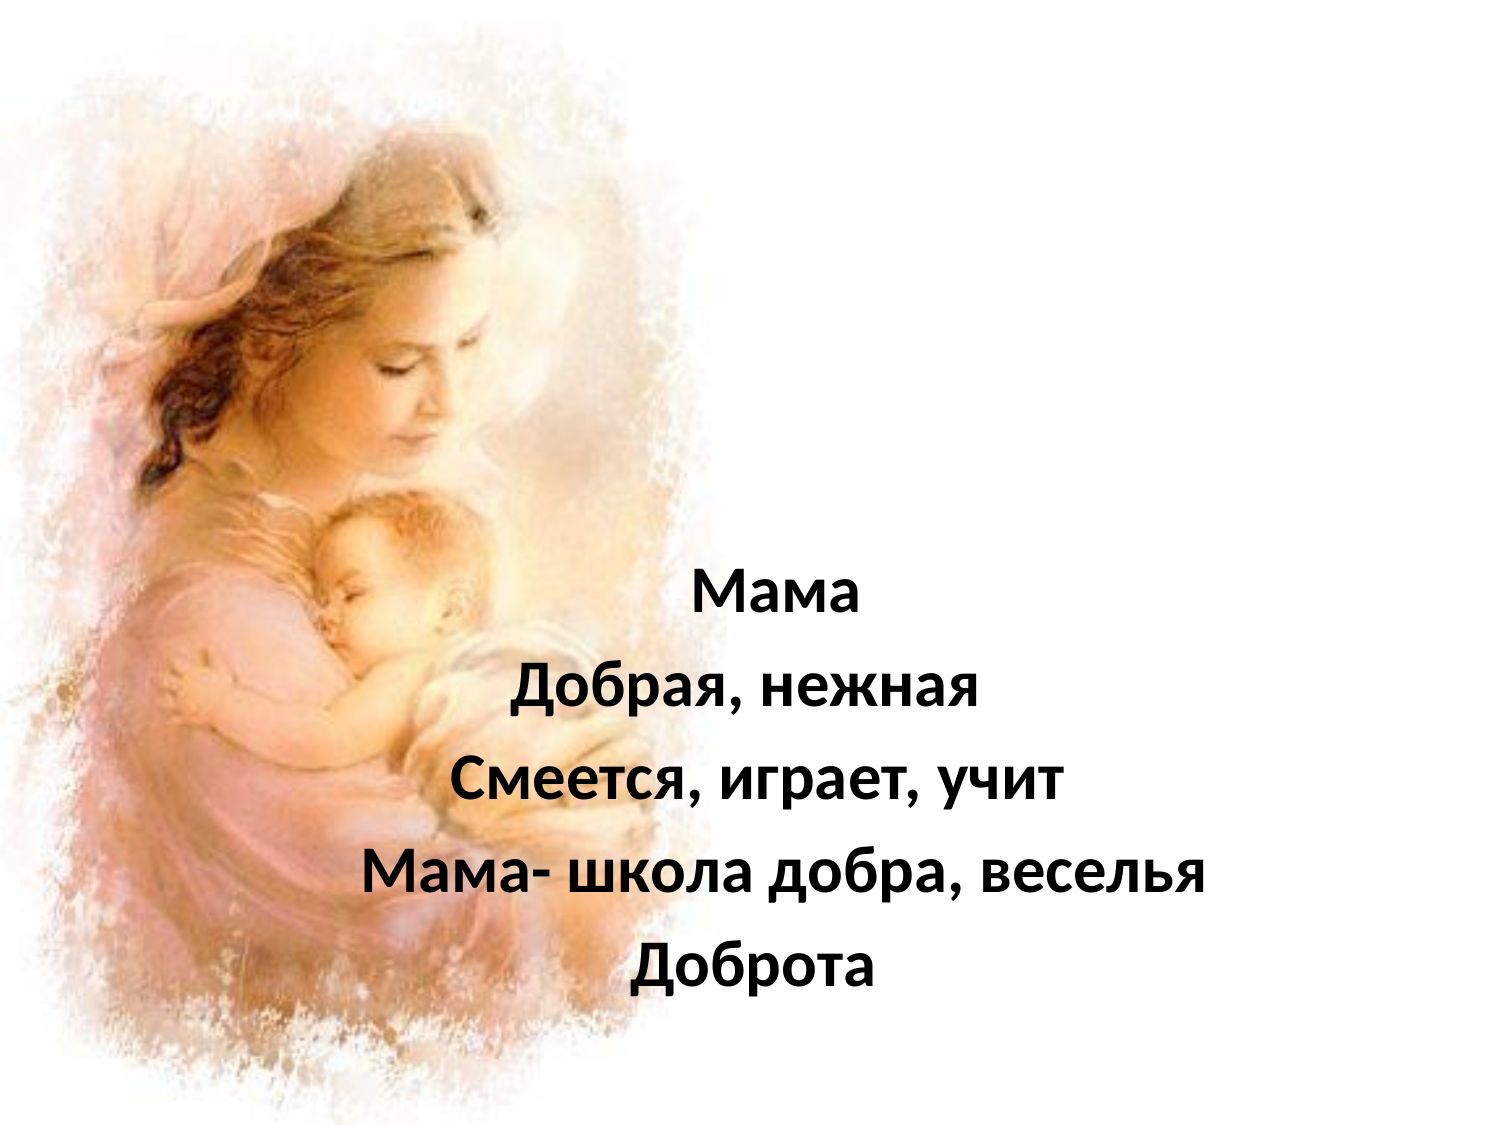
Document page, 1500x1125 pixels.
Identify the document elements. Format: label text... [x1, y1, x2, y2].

picture [0, 13, 727, 1125]
list Мама Добрая, нежная Смеется, играет, учит Мама- школа добра, веселья Доброта [730, 445, 1500, 1079]
